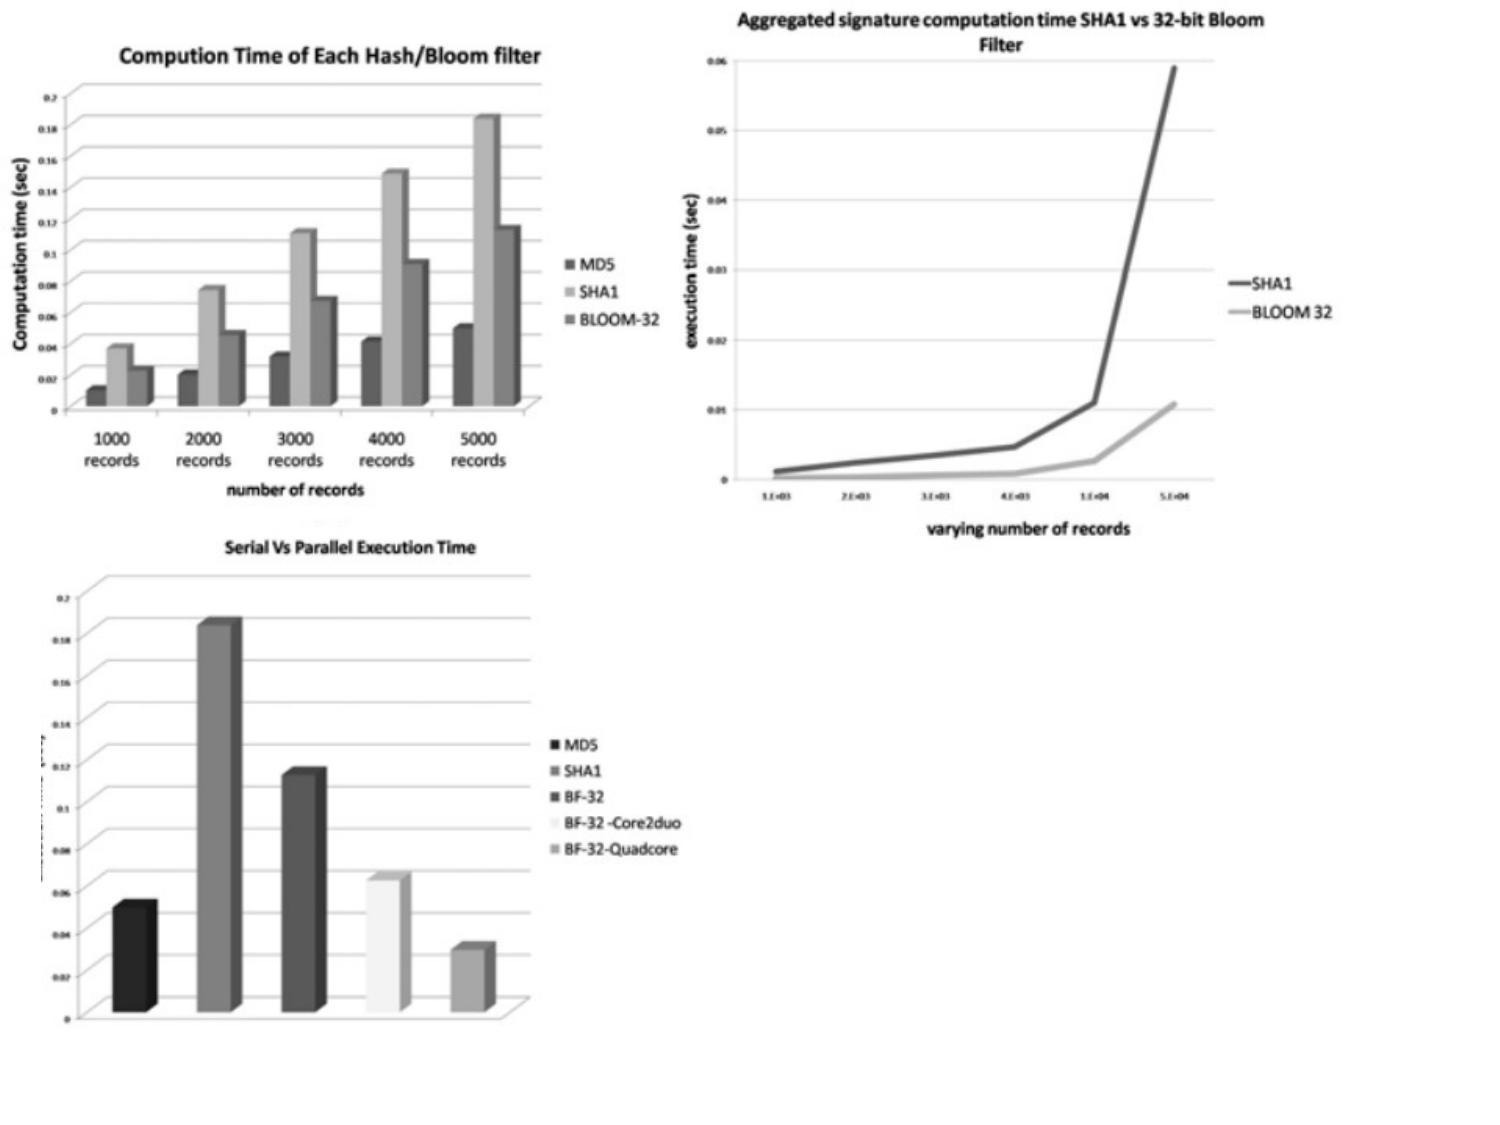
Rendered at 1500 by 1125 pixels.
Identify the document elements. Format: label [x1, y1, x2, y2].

picture [0, 0, 1356, 1042]
